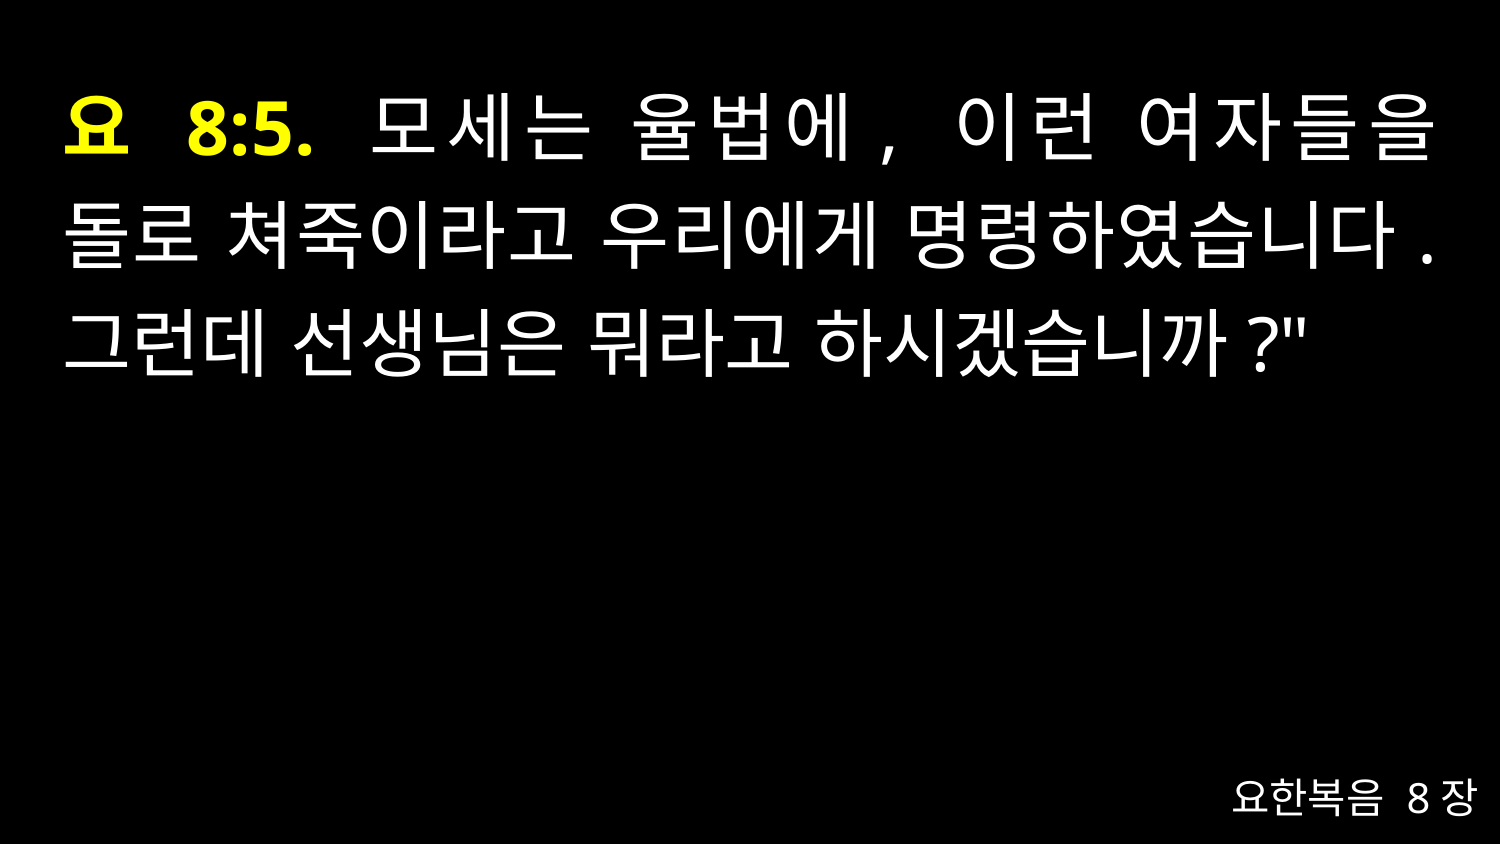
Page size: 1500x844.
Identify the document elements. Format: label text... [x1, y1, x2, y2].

title 요 8:5. 모세는 율법에, 이런 여자들을 돌로 쳐죽이라고 우리에게 명령하였습니다. 그런데 선생님은 뭐라고 하시겠습니까?" [0, 0, 1500, 844]
subtitle 요한복음 8장 [916, 770, 1500, 844]
